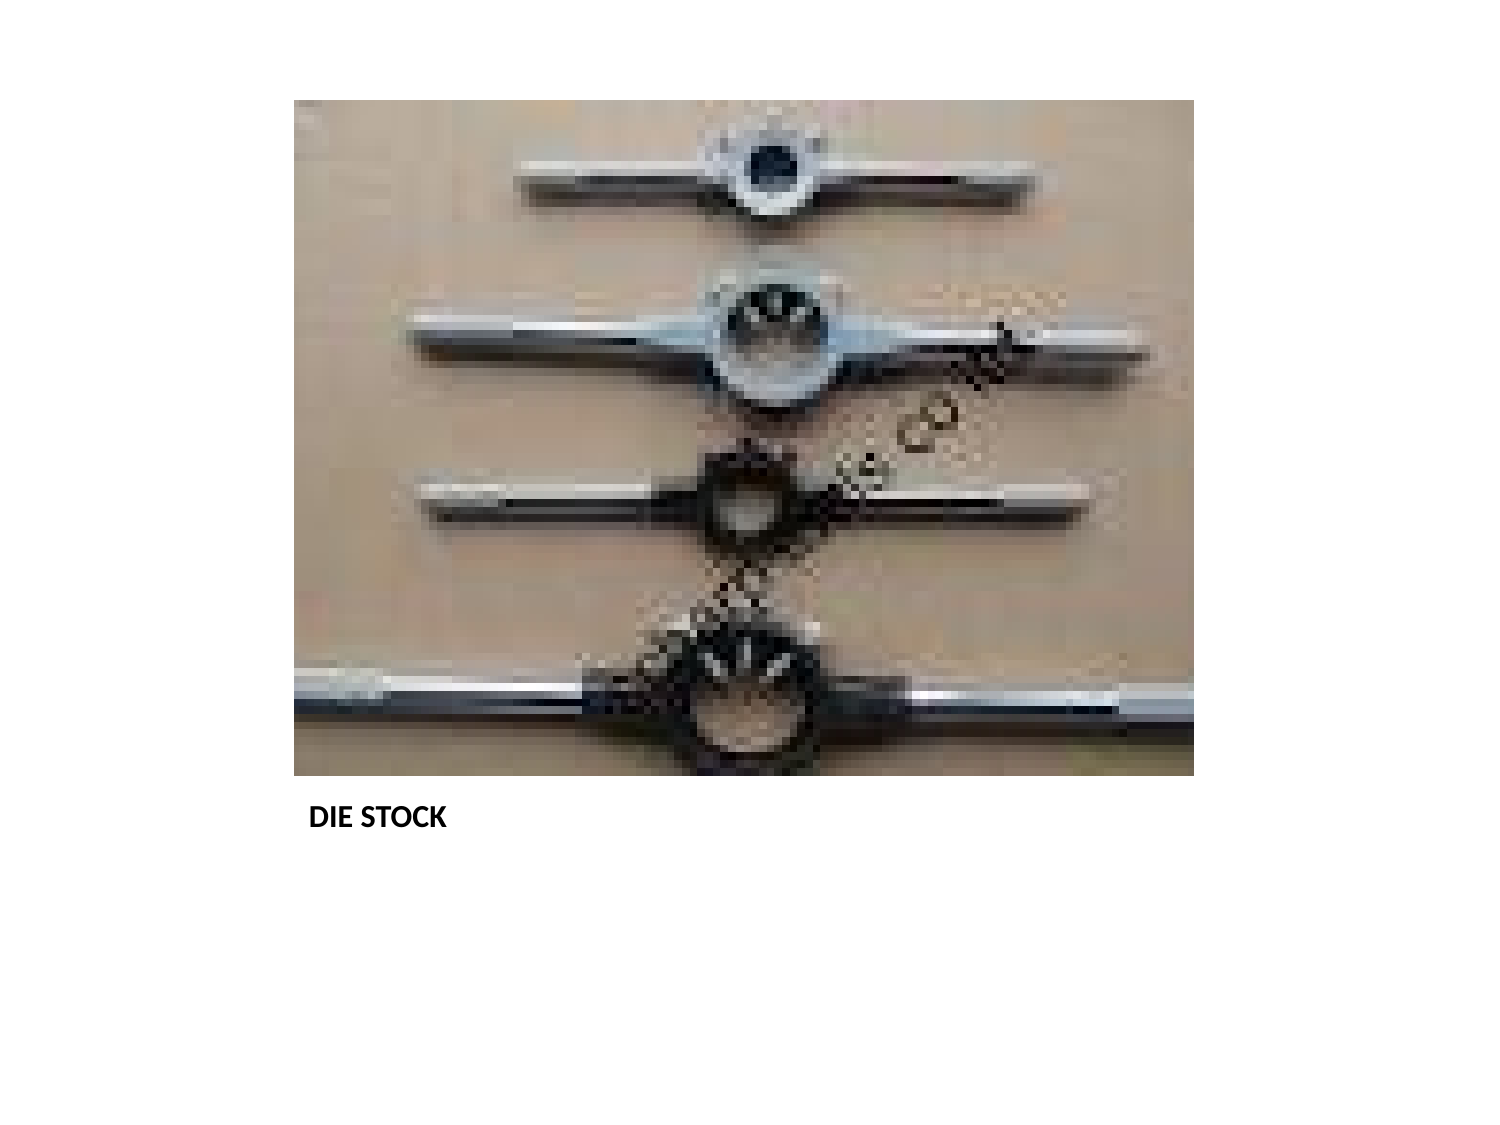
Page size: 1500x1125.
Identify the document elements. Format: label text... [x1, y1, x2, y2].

picture [293, 100, 1195, 776]
title DIE STOCK [294, 787, 1194, 881]
